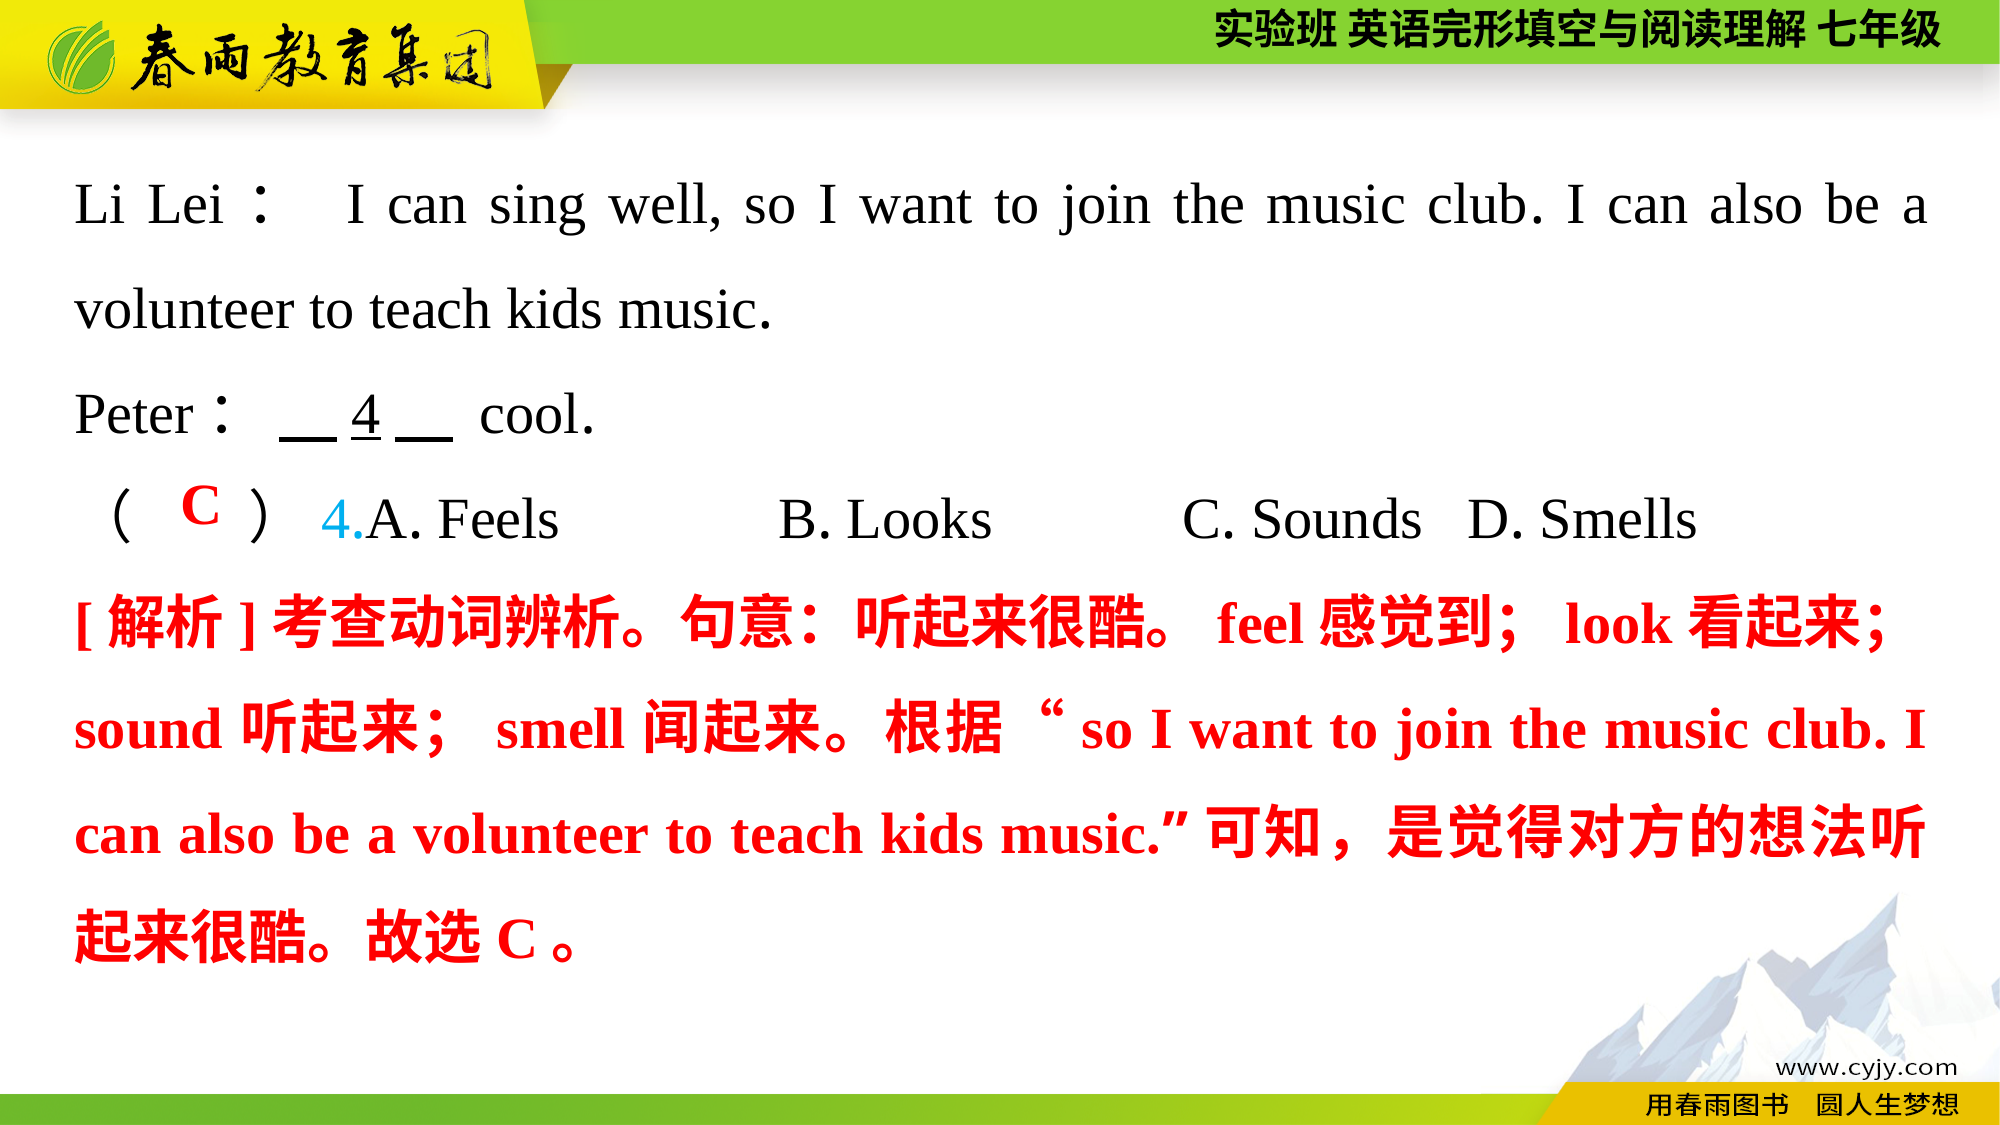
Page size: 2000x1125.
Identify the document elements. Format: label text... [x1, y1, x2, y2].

picture [0, 0, 2000, 1125]
text_box C [165, 458, 238, 544]
text_box [解析]考查动词辨析。句意：听起来很酷。feel感觉到；look看起来；sound听起来；smell闻起来。根据“so I want to join the music club. I can also be a volunteer to teach kids music.”可知，是觉得对方的想法听起来很酷。故选C。 [59, 542, 1944, 978]
list Li Lei： I can sing well, so I want to join the music club. I can also be a volunteer to teach kids music. Peter： 4 cool. [59, 122, 1944, 437]
text_box （ ）4.A. Feels B. Looks C. Sounds D. Smells [59, 437, 1944, 542]
